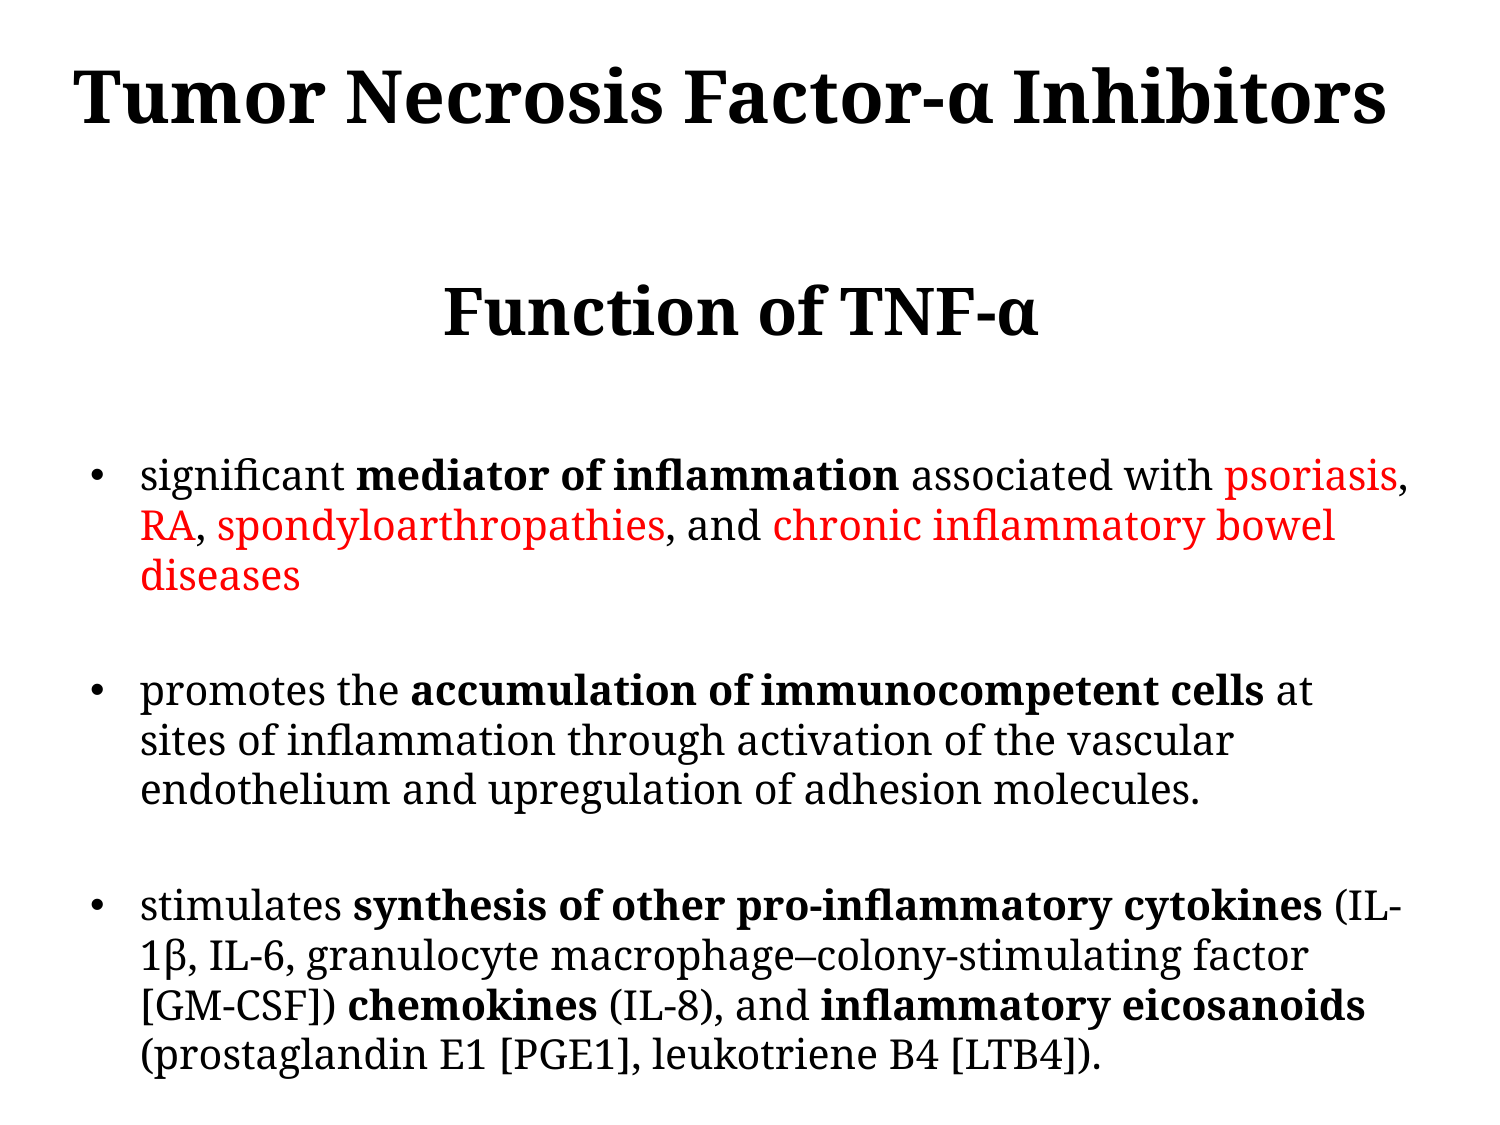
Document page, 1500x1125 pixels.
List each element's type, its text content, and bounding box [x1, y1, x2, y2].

list Function of TNF-α significant mediator of inflammation associated with psoriasis, RA, spondyloarthropathies, and chronic inflammatory bowel diseases promotes the accumulation of immunocompetent cells at sites of inflammation through activation of the vascular endothelium and upregulation of adhesion molecules. stimulates synthesis of other pro-inflammatory cytokines (IL-1β, IL-6, granulocyte macrophage–colony-stimulating factor [GM-CSF]) chemokines (IL-8), and inflammatory eicosanoids (prostaglandin E1 [PGE1], leukotriene B4 [LTB4]). [75, 262, 1425, 1088]
title Tumor Necrosis Factor-α Inhibitors [37, 0, 1425, 188]
